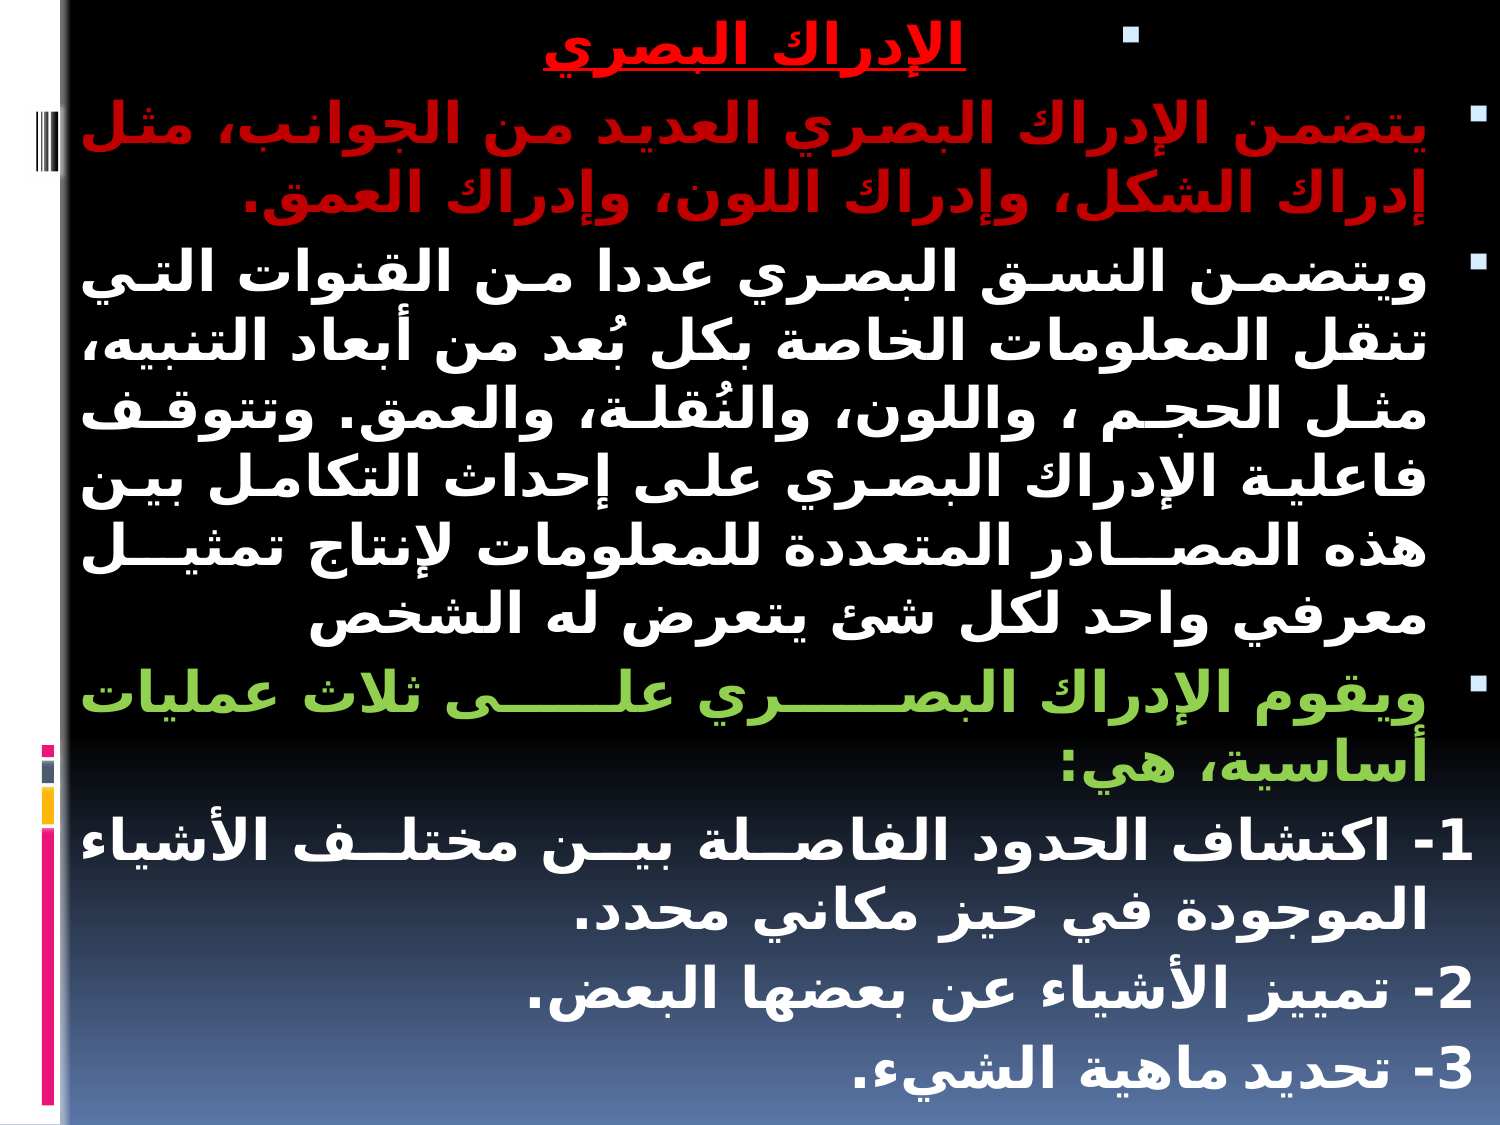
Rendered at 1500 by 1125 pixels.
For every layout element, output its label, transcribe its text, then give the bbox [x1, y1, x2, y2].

list الإدراك البصري يتضمن الإدراك البصري العديد من الجوانب، مثل إدراك الشكل، وإدراك اللون، وإدراك العمق. ويتضمن النسق البصري عددا من القنوات التي تنقل المعلومات الخاصة بكل بُعد من أبعاد التنبيه، مثل الحجم ، واللون، والنُقلة، والعمق. وتتوقف فاعلية الإدراك البصري على إحداث التكامل بين هذه المصادر المتعددة للمعلومات لإنتاج تمثيل معرفي واحد لكل شئ يتعرض له الشخص ويقوم الإدراك البصري على ثلاث عمليات أساسية، هي: 1- اكتشاف الحدود الفاصلة بين مختلف الأشياء الموجودة في حيز مكاني محدد. 2- تمييز الأشياء عن بعضها البعض. 3- تحديد ماهية الشيء. [64, 0, 1500, 1125]
